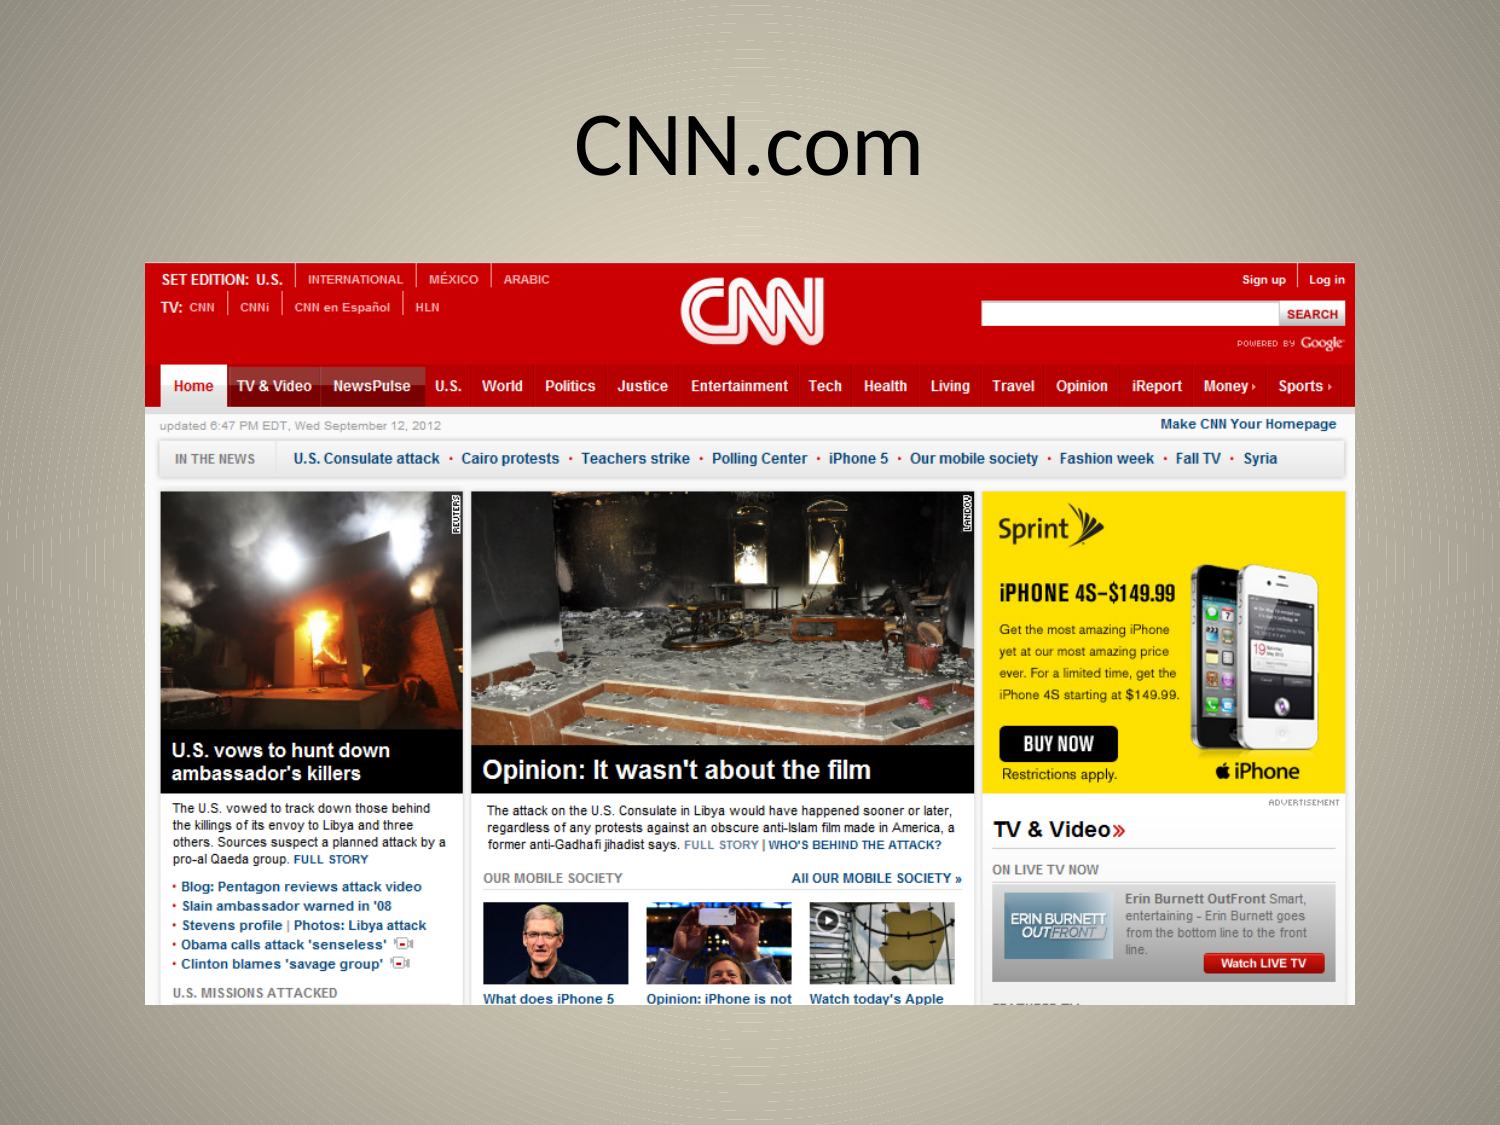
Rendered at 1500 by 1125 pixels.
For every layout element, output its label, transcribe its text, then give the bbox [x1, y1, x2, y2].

title CNN.com [75, 45, 1425, 233]
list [145, 262, 1355, 1006]
